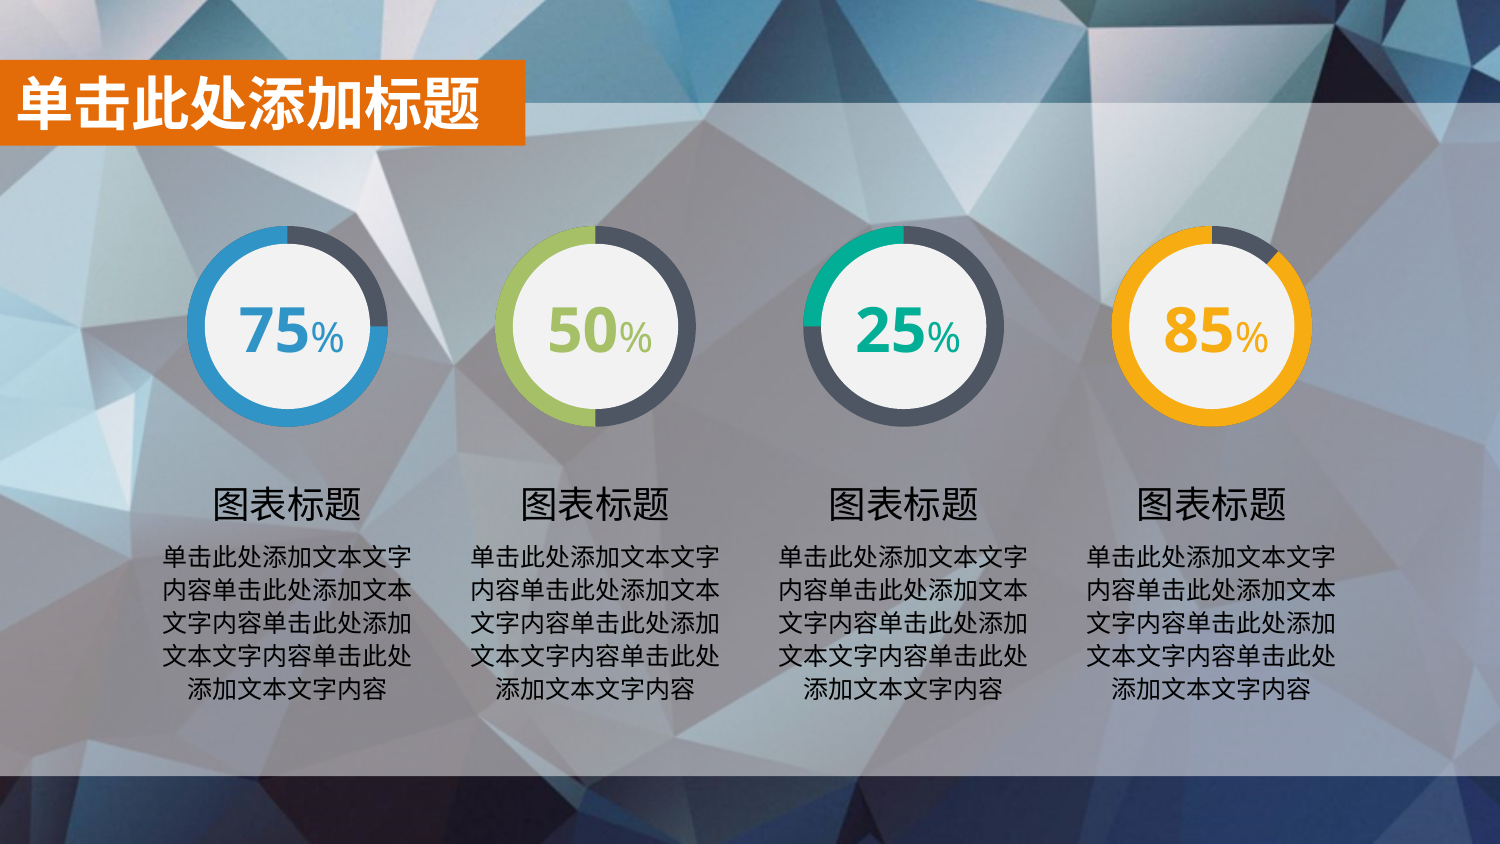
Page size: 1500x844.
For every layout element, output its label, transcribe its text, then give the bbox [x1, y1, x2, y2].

text_box 单击此处添加文本文字内容单击此处添加文本文字内容单击此处添加文本文字内容单击此处添加文本文字内容 [160, 538, 414, 704]
text_box 图表标题 [1085, 480, 1339, 526]
text_box 单击此处添加文本文字内容单击此处添加文本文字内容单击此处添加文本文字内容单击此处添加文本文字内容 [777, 538, 1031, 704]
picture [0, 777, 1500, 844]
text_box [494, 225, 697, 427]
picture [0, 0, 1500, 102]
text_box [0, 102, 1500, 777]
text_box 单击此处添加文本文字内容单击此处添加文本文字内容单击此处添加文本文字内容单击此处添加文本文字内容 [1085, 538, 1339, 704]
text_box 图表标题 [777, 480, 1031, 526]
text_box 图表标题 [469, 480, 722, 526]
text_box 图表标题 [160, 480, 414, 526]
text_box 单击此处添加标题 [0, 59, 526, 145]
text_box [803, 225, 1005, 427]
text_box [186, 225, 389, 427]
text_box 单击此处添加文本文字内容单击此处添加文本文字内容单击此处添加文本文字内容单击此处添加文本文字内容 [469, 538, 722, 704]
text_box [1111, 225, 1313, 427]
